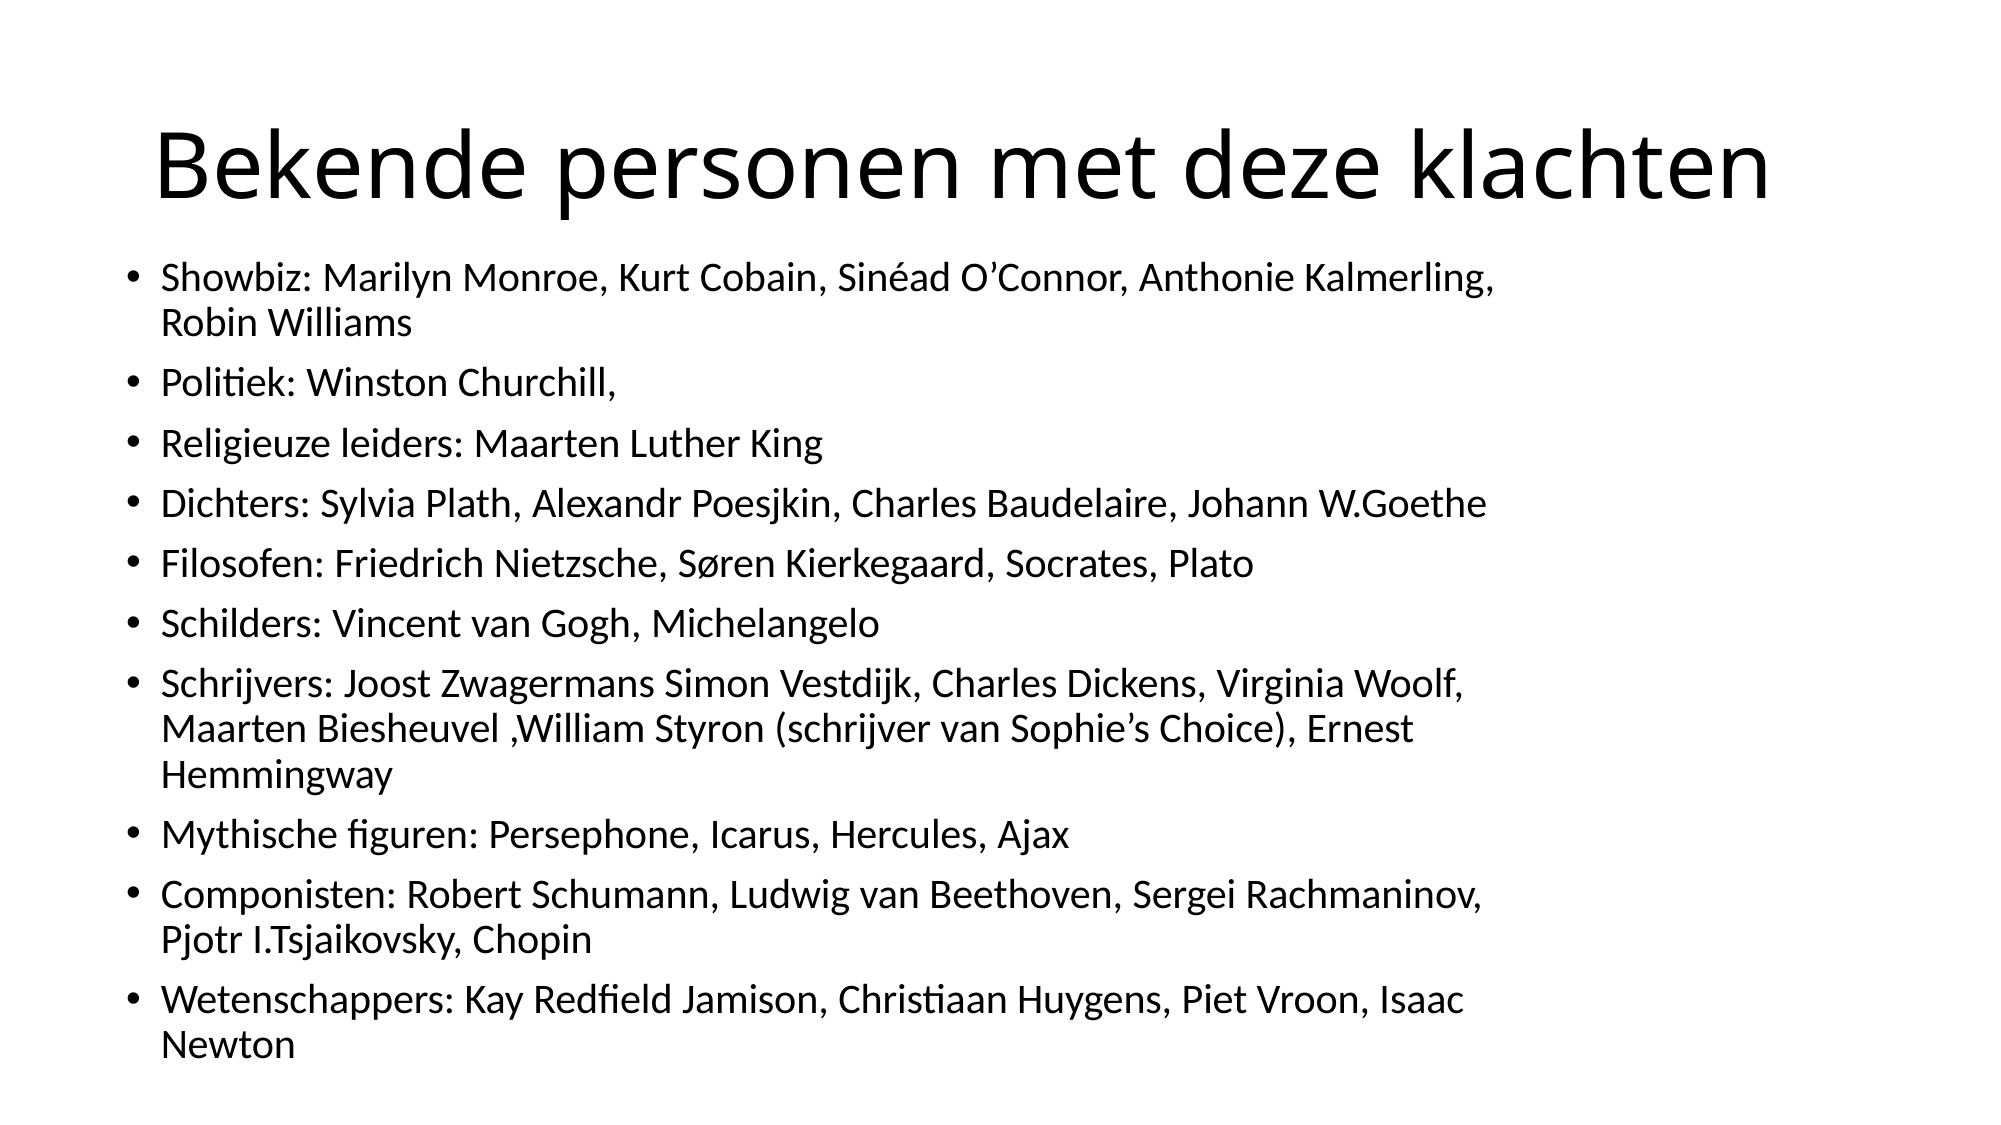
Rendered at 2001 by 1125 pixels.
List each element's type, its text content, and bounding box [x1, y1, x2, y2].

list Showbiz: Marilyn Monroe, Kurt Cobain, Sinéad O’Connor, Anthonie Kalmerling, Robin Williams Politiek: Winston Churchill, Religieuze leiders: Maarten Luther King Dichters: Sylvia Plath, Alexandr Poesjkin, Charles Baudelaire, Johann W.Goethe Filosofen: Friedrich Nietzsche, Søren Kierkegaard, Socrates, Plato Schilders: Vincent van Gogh, Michelangelo Schrijvers: Joost Zwagermans Simon Vestdijk, Charles Dickens, Virginia Woolf, Maarten Biesheuvel ,William Styron (schrijver van Sophie’s Choice), Ernest Hemmingway Mythische figuren: Persephone, Icarus, Hercules, Ajax Componisten: Robert Schumann, Ludwig van Beethoven, Sergei Rachmaninov, Pjotr I.Tsjaikovsky, Chopin Wetenschappers: Kay Redfield Jamison, Christiaan Huygens, Piet Vroon, Isaac Newton [111, 247, 1522, 1107]
title Bekende personen met deze klachten [137, 59, 1863, 278]
